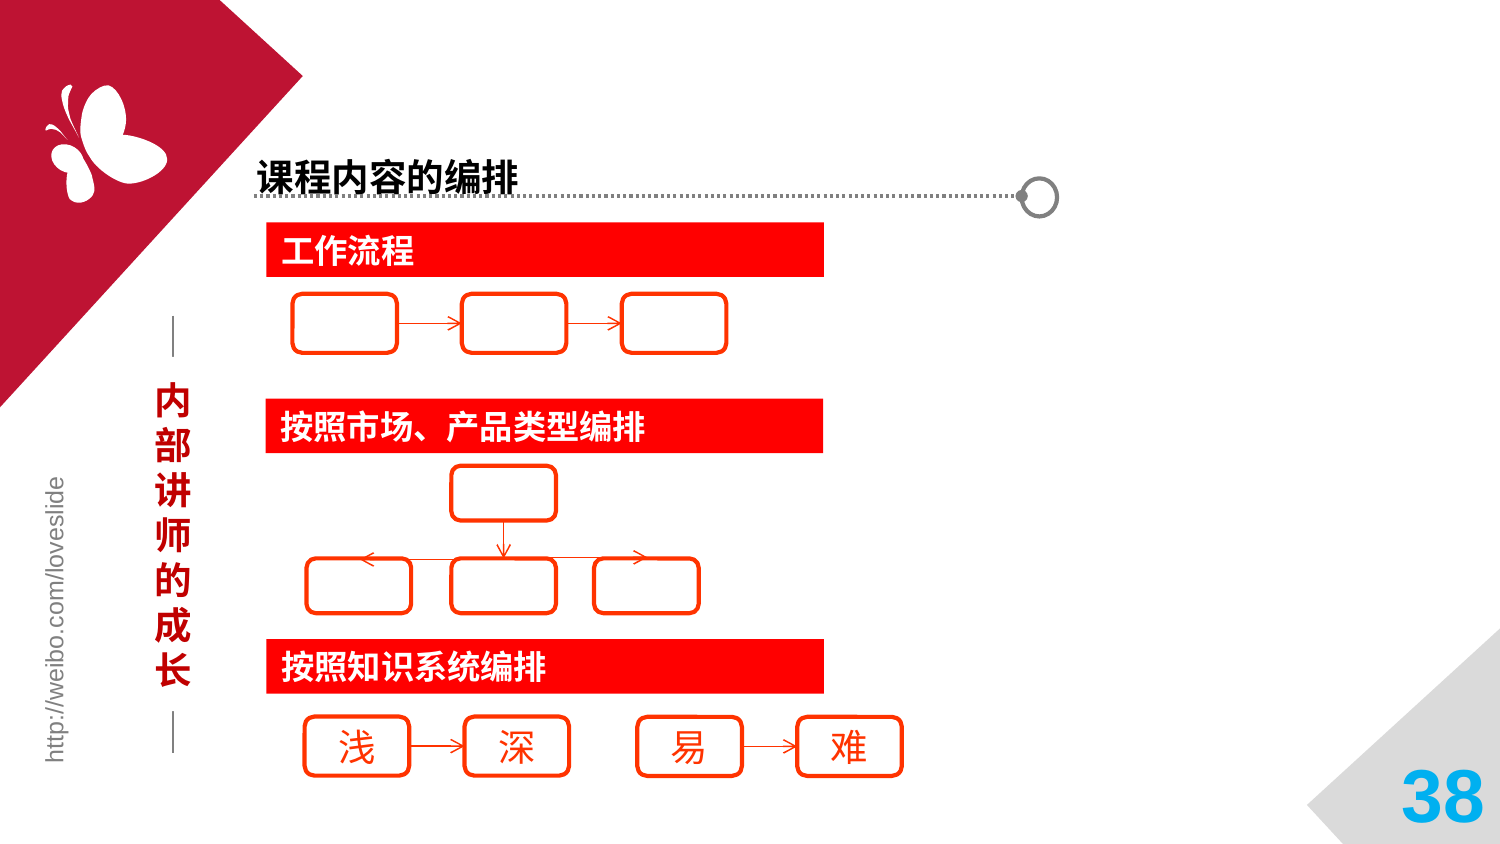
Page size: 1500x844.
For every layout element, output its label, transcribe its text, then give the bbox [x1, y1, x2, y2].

text_box [510, 463, 559, 523]
text_box [459, 291, 569, 355]
text_box 易 [635, 714, 745, 779]
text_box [44, 84, 168, 203]
text_box [0, 0, 303, 408]
text_box [449, 463, 497, 523]
text_box [591, 556, 701, 616]
text_box [1306, 628, 1500, 844]
text_box 按照知识系统编排 [510, 639, 824, 694]
text_box 工作流程 [266, 225, 824, 277]
text_box 难 [795, 714, 904, 779]
text_box [619, 291, 729, 355]
text_box http://weibo.com/loveslide [30, 461, 76, 779]
text_box 内部讲师的成长 [135, 356, 168, 712]
text_box 按照知识系统编排 [266, 639, 497, 694]
text_box [304, 556, 414, 616]
text_box 课程内容的编排 [242, 124, 788, 207]
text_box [253, 178, 1058, 217]
text_box [510, 558, 559, 616]
text_box 按照市场、产品类型编排 [265, 398, 824, 454]
text_box 内部讲师的成长 [177, 356, 211, 712]
text_box [449, 560, 497, 616]
text_box 深 [462, 714, 572, 778]
text_box 38 [1376, 764, 1500, 822]
text_box 浅 [302, 714, 412, 778]
text_box [290, 291, 400, 355]
